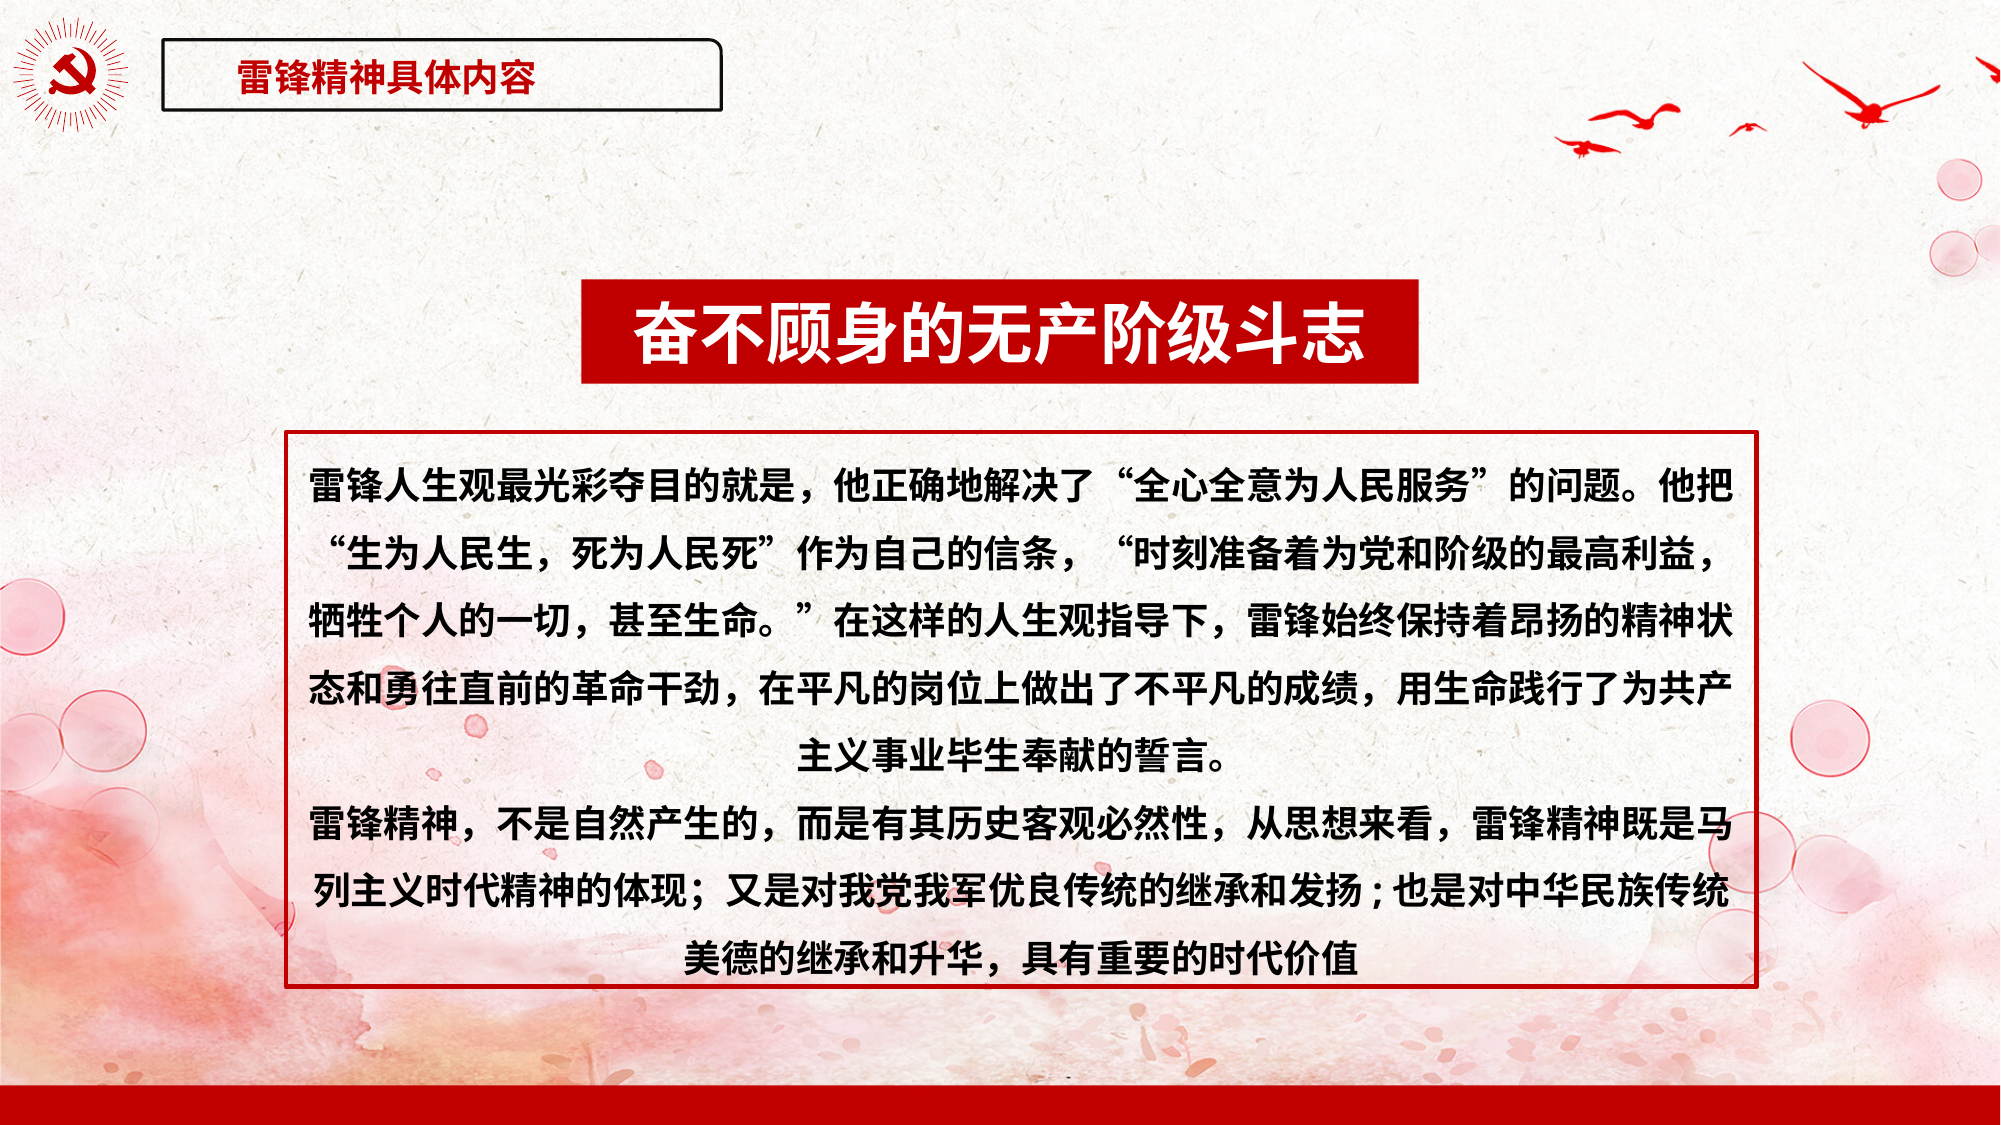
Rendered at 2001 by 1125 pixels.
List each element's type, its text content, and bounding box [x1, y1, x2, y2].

text_box 雷锋人生观最光彩夺目的就是，他正确地解决了“全心全意为人民服务”的问题。他把“生为人民生，死为人民死”作为自己的信条，“时刻准备着为党和阶级的最高利益，牺牲个人的一切，甚至生命。”在这样的人生观指导下，雷锋始终保持着昂扬的精神状态和勇往直前的革命干劲，在平凡的岗位上做出了不平凡的成绩，用生命践行了为共产主义事业毕生奉献的誓言。 雷锋精神，不是自然产生的，而是有其历史客观必然性，从思想来看，雷锋精神既是马列主义时代精神的体现；又是对我党我军优良传统的继承和发扬;也是对中华民族传统美德的继承和升华，具有重要的时代价值 [286, 432, 1757, 987]
picture [0, 0, 2001, 1125]
text_box 奋不顾身的无产阶级斗志 [581, 279, 1419, 384]
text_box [13, 17, 722, 133]
